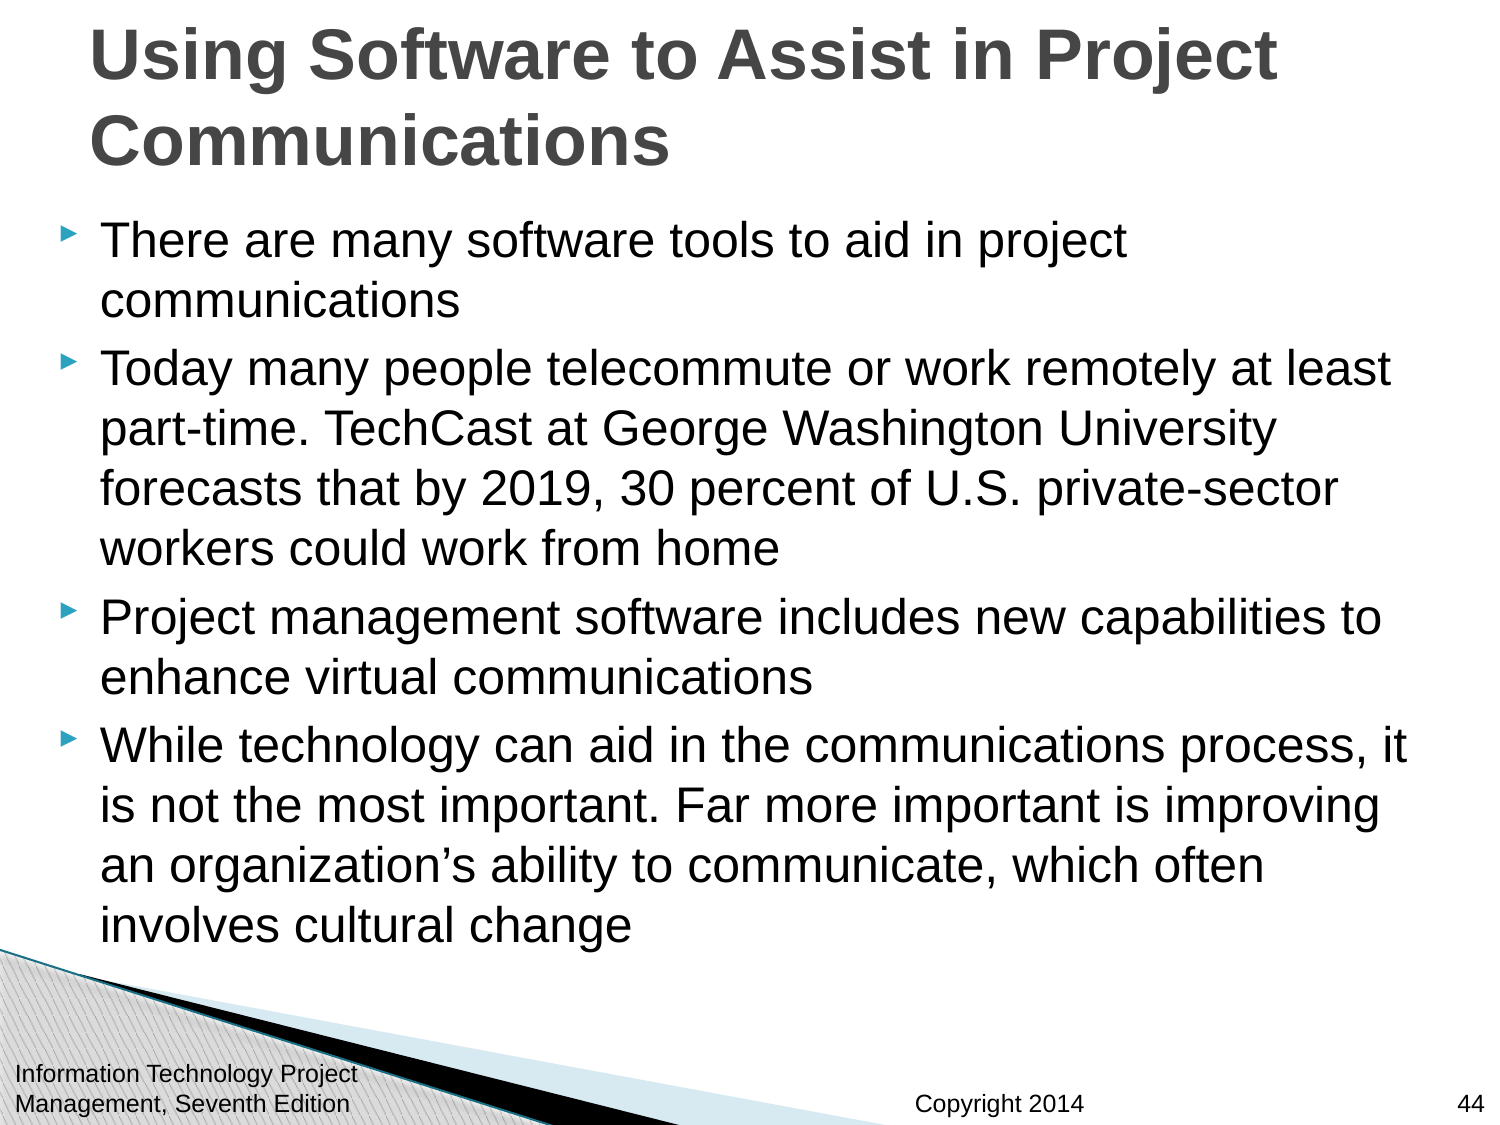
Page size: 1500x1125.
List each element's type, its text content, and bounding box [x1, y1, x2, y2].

slide_number 44 [1408, 1065, 1500, 1125]
list There are many software tools to aid in project communications Today many people telecommute or work remotely at least part-time. TechCast at George Washington University forecasts that by 2019, 30 percent of U.S. private-sector workers could work from home Project management software includes new capabilities to enhance virtual communications While technology can aid in the communications process, it is not the most important. Far more important is improving an organization’s ability to communicate, which often involves cultural change [24, 199, 1451, 951]
title Using Software to Assist in Project Communications [75, 0, 1425, 188]
footer Information Technology Project Management, Seventh Edition [0, 1065, 425, 1125]
